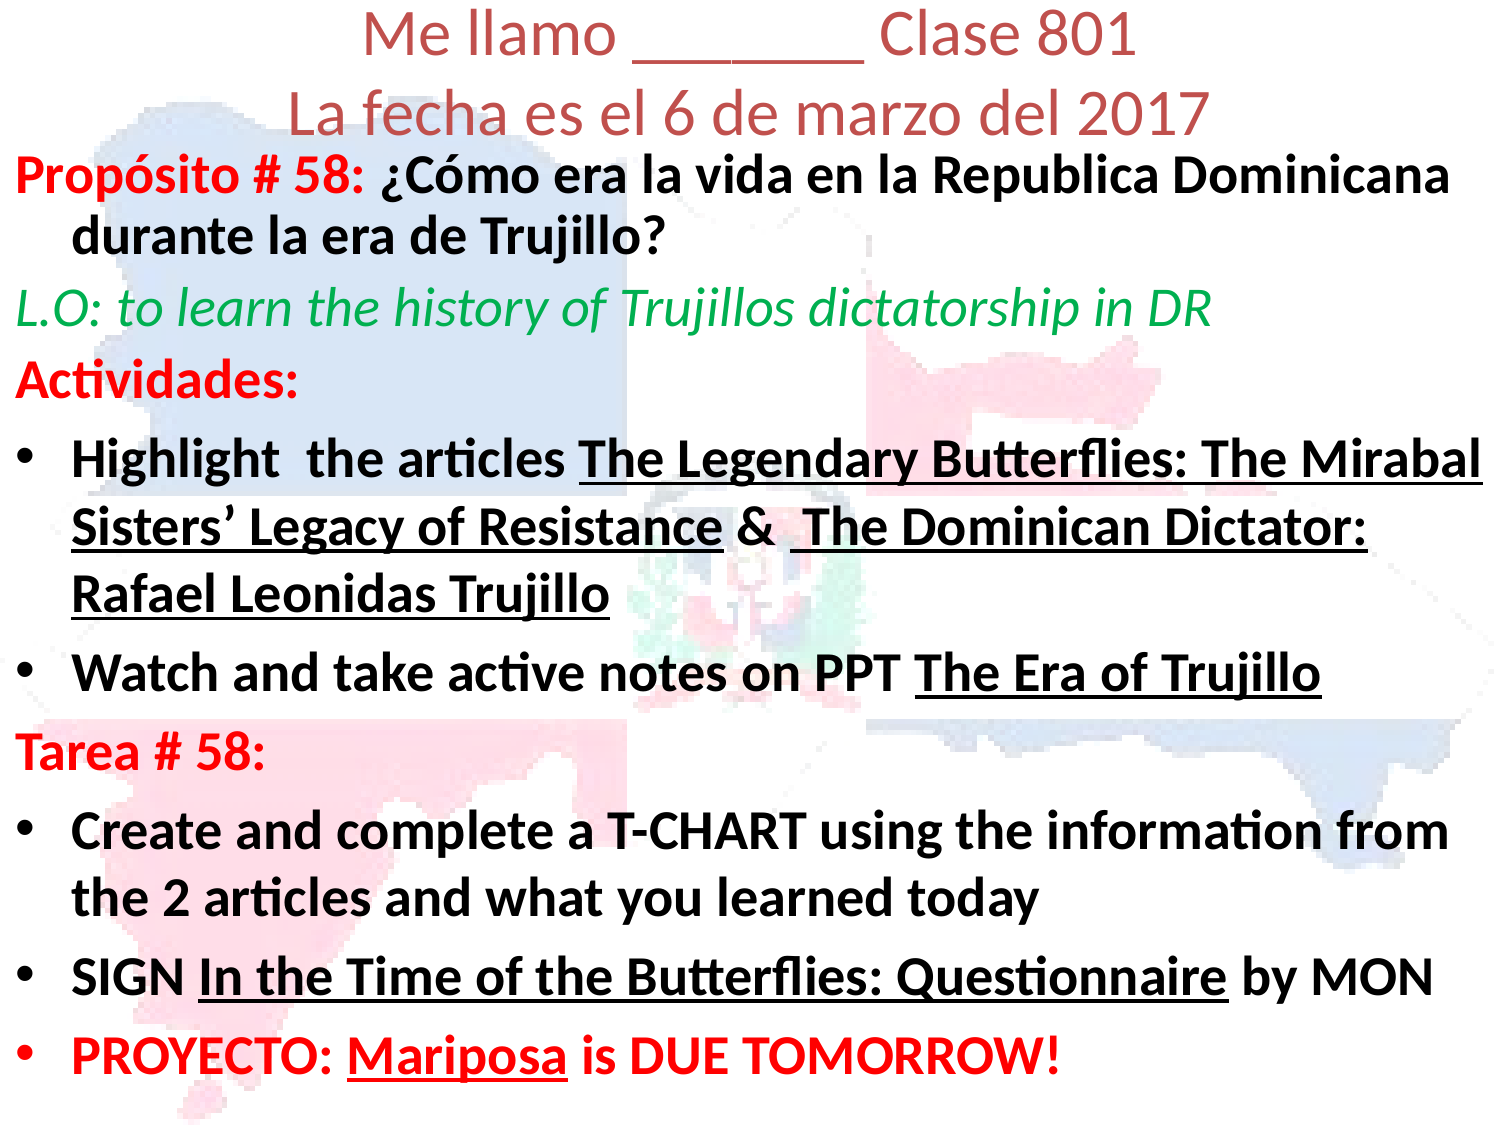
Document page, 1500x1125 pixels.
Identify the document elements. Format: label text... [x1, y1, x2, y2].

title Me llamo _______ Clase 801 La fecha es el 6 de marzo del 2017 [37, 0, 1463, 89]
picture [0, 91, 1500, 1125]
